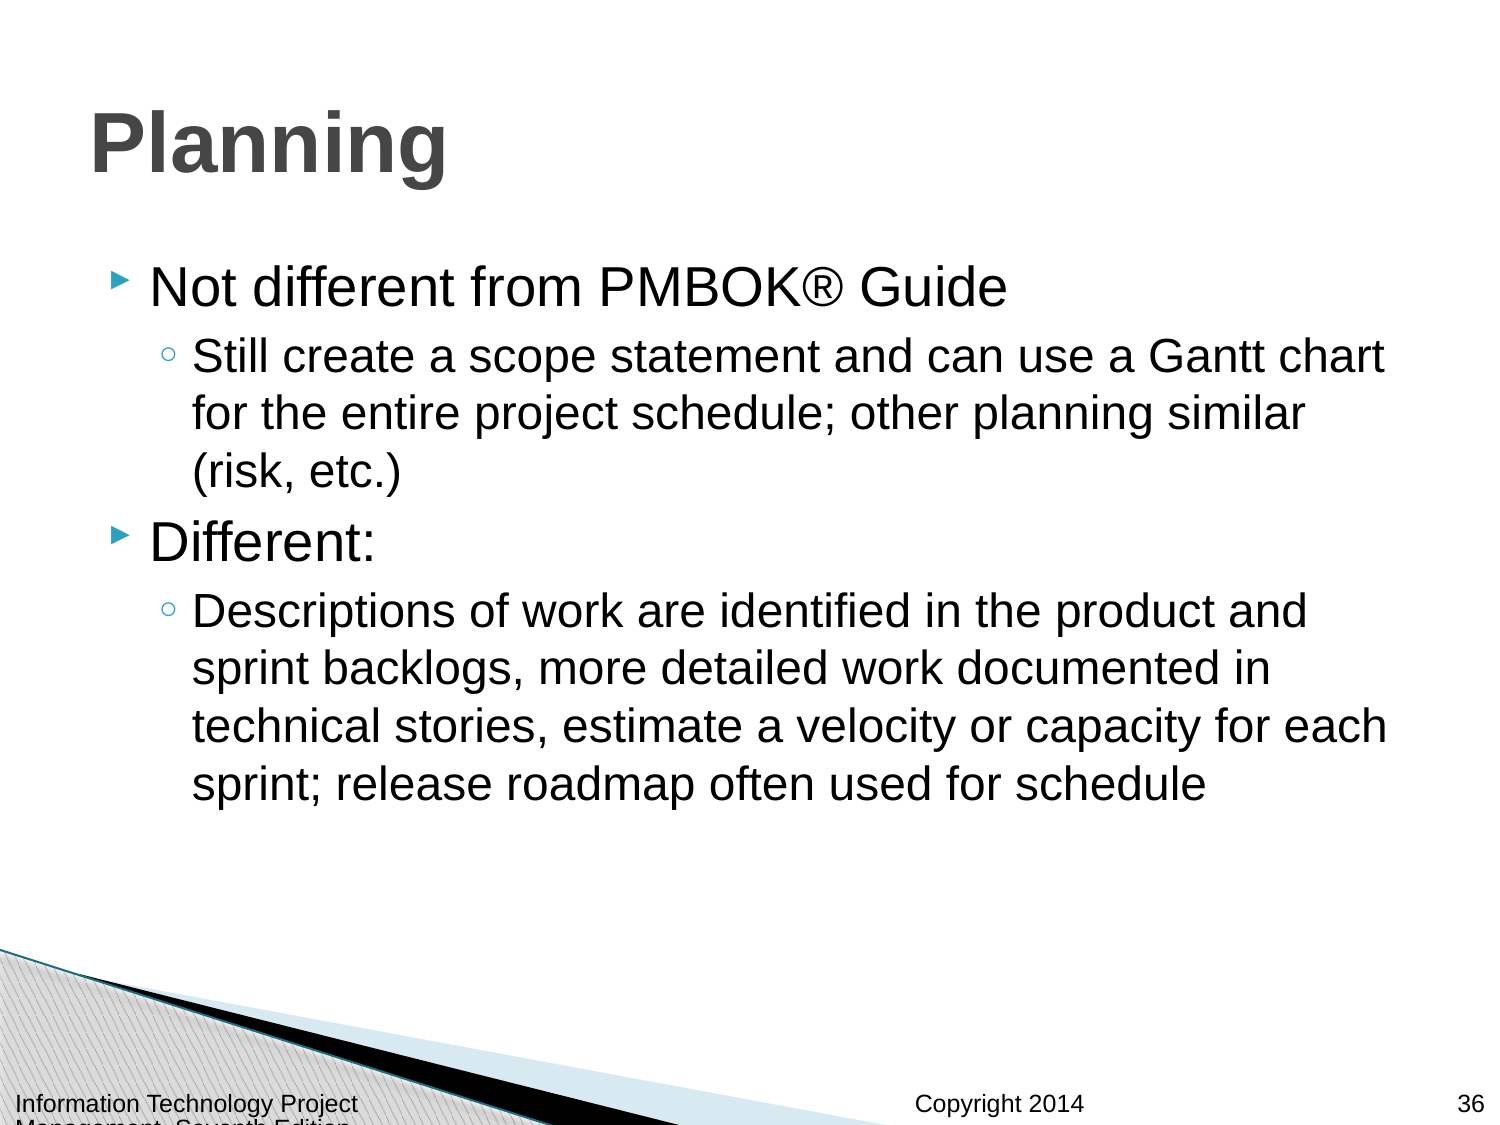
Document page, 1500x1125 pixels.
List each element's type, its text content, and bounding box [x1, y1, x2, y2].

slide_number 36 [1408, 1065, 1500, 1125]
footer Information Technology Project Management, Seventh Edition [0, 1065, 388, 1125]
list Not different from PMBOK® Guide Still create a scope statement and can use a Gantt chart for the entire project schedule; other planning similar (risk, etc.) Different: Descriptions of work are identified in the product and sprint backlogs, more detailed work documented in technical stories, estimate a velocity or capacity for each sprint; release roadmap often used for schedule [74, 242, 1426, 986]
title Planning [75, 45, 1425, 233]
